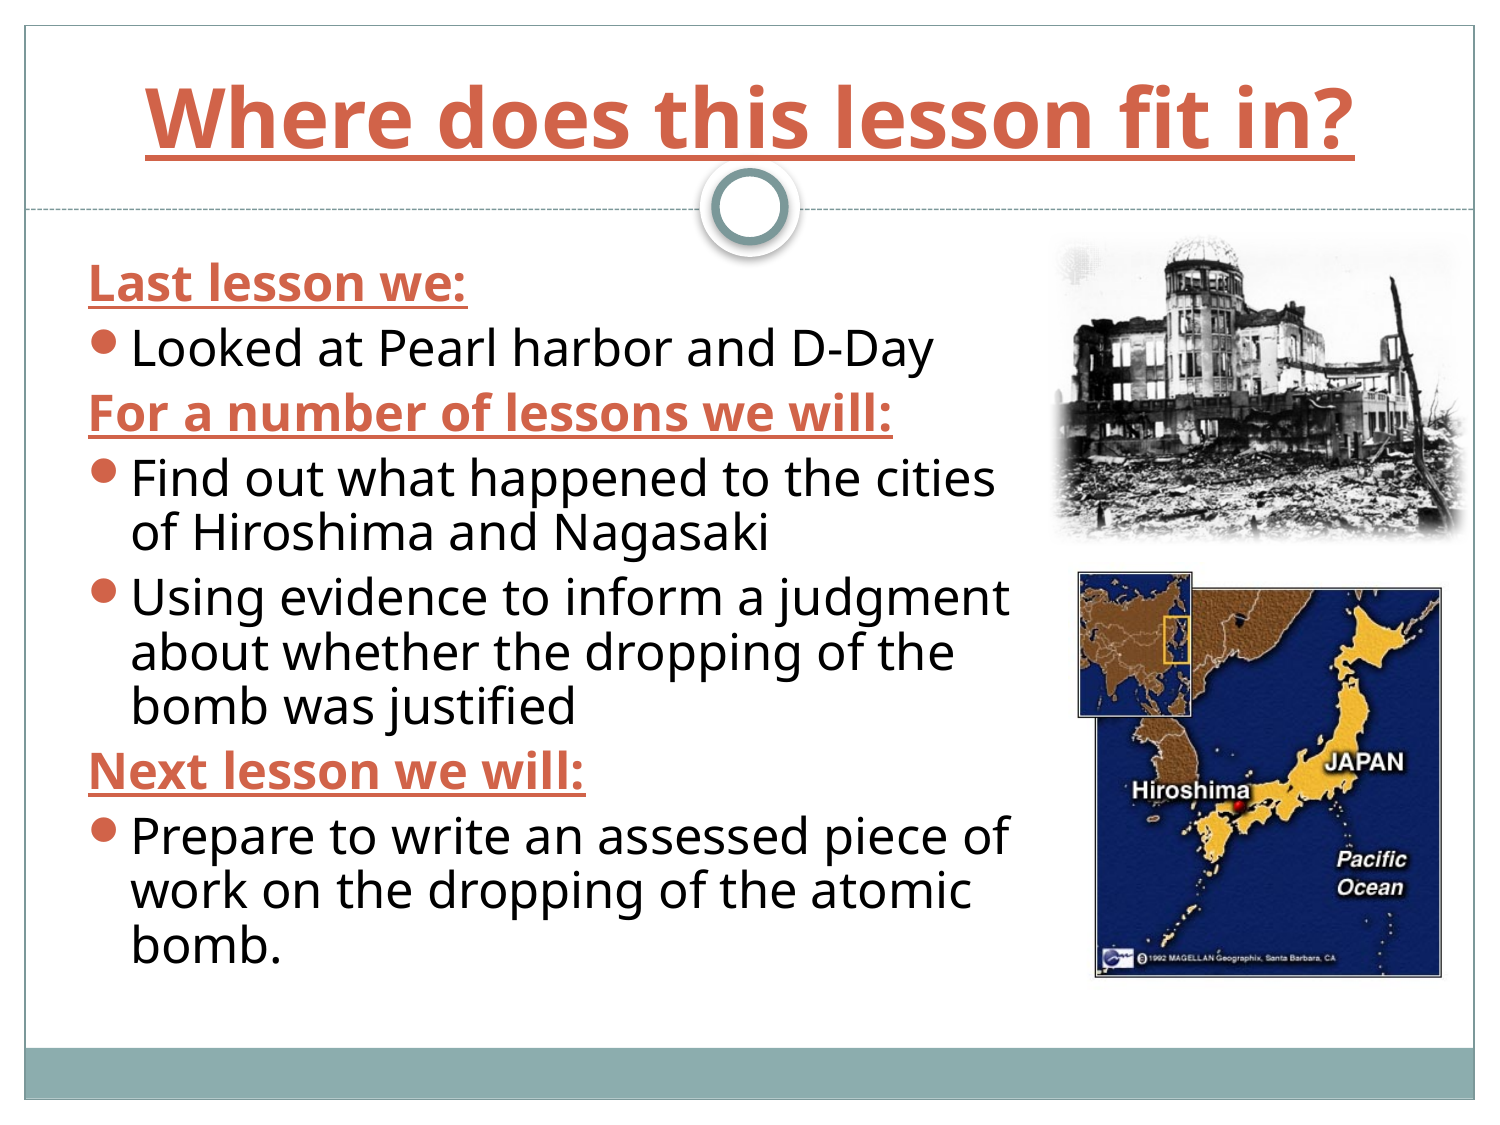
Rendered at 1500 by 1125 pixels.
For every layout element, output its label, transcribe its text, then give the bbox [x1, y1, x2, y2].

list Last lesson we: Looked at Pearl harbor and D-Day For a number of lessons we will: Find out what happened to the cities of Hiroshima and Nagasaki Using evidence to inform a judgment about whether the dropping of the bomb was justified Next lesson we will: Prepare to write an assessed piece of work on the dropping of the atomic bomb. [73, 250, 1042, 994]
title Where does this lesson fit in? [75, 45, 1425, 173]
picture [1068, 562, 1459, 991]
picture [1046, 231, 1471, 548]
